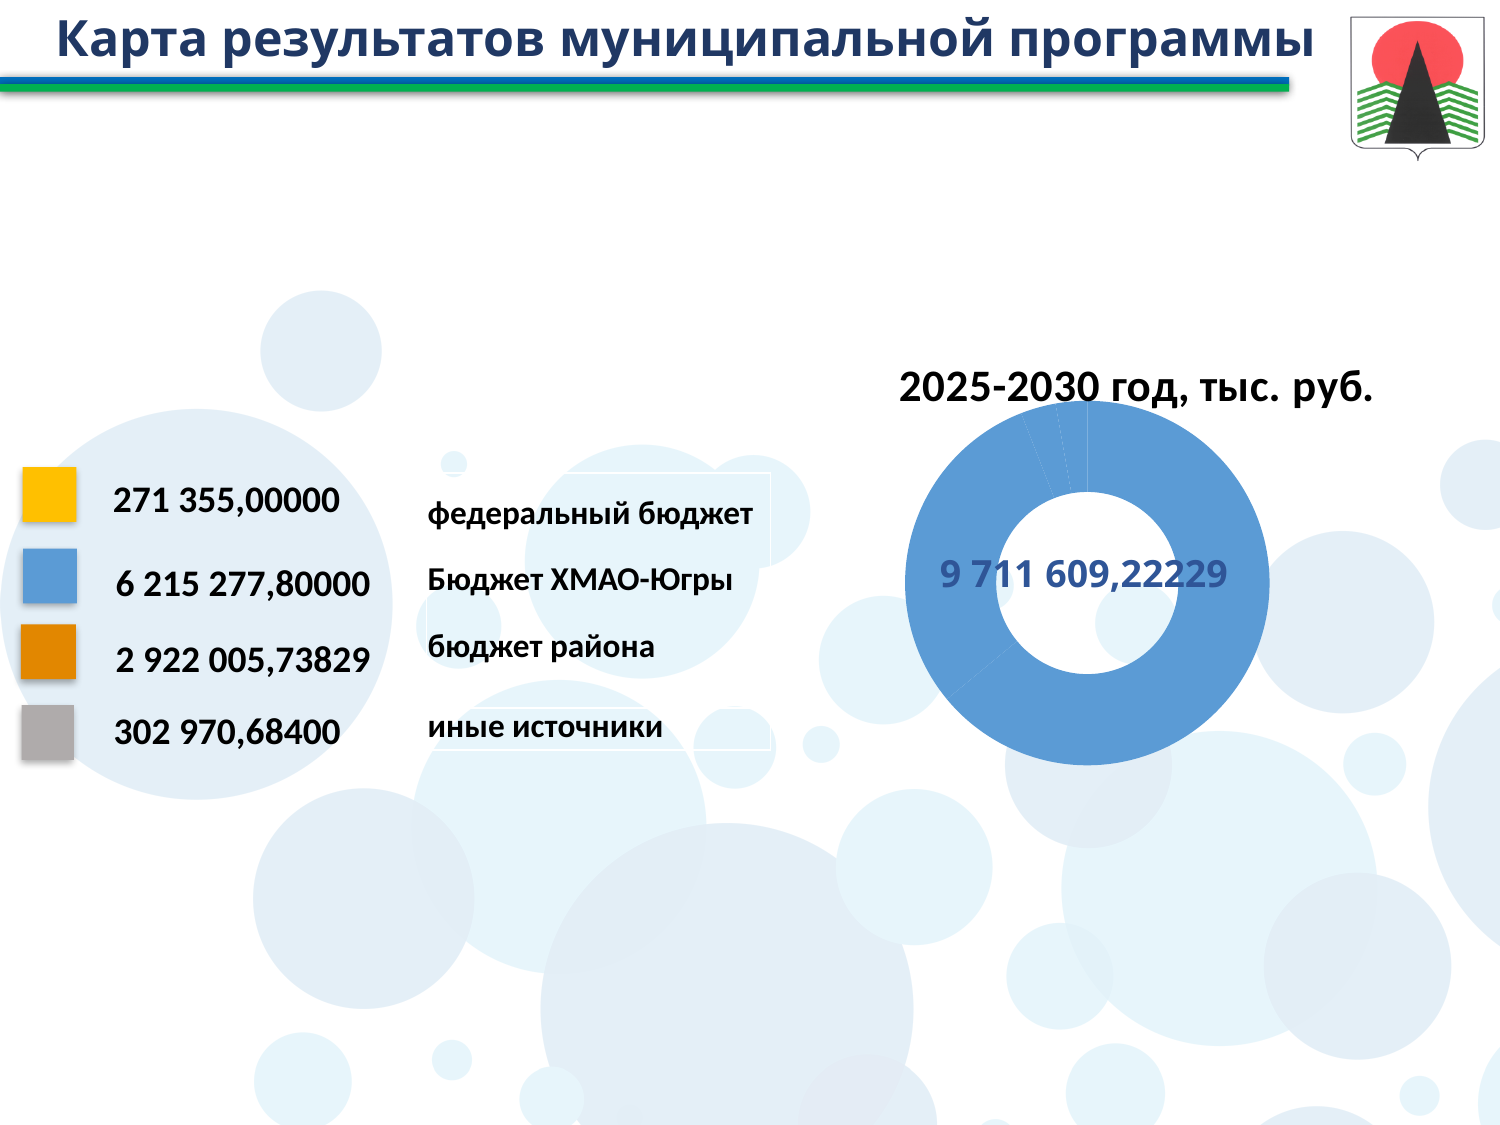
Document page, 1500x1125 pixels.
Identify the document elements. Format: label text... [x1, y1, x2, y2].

text_box Карта результатов муниципальной программы [0, 5, 1373, 76]
chart [741, 350, 1418, 780]
text_box 2 922 005,73829 [100, 628, 395, 733]
text_box 6 215 277,80000 [100, 551, 395, 612]
text_box [21, 704, 75, 761]
picture [1349, 15, 1486, 162]
text_box [22, 548, 78, 604]
text_box [22, 466, 77, 523]
table_cell иные источники [427, 709, 741, 749]
text_box 302 970,68400 [98, 699, 391, 760]
table_header федеральный бюджет Бюджет ХМАО-Югры бюджет района [427, 474, 741, 707]
text_box 271 355,00000 [98, 467, 398, 528]
text_box [20, 623, 77, 680]
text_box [0, 76, 1290, 92]
